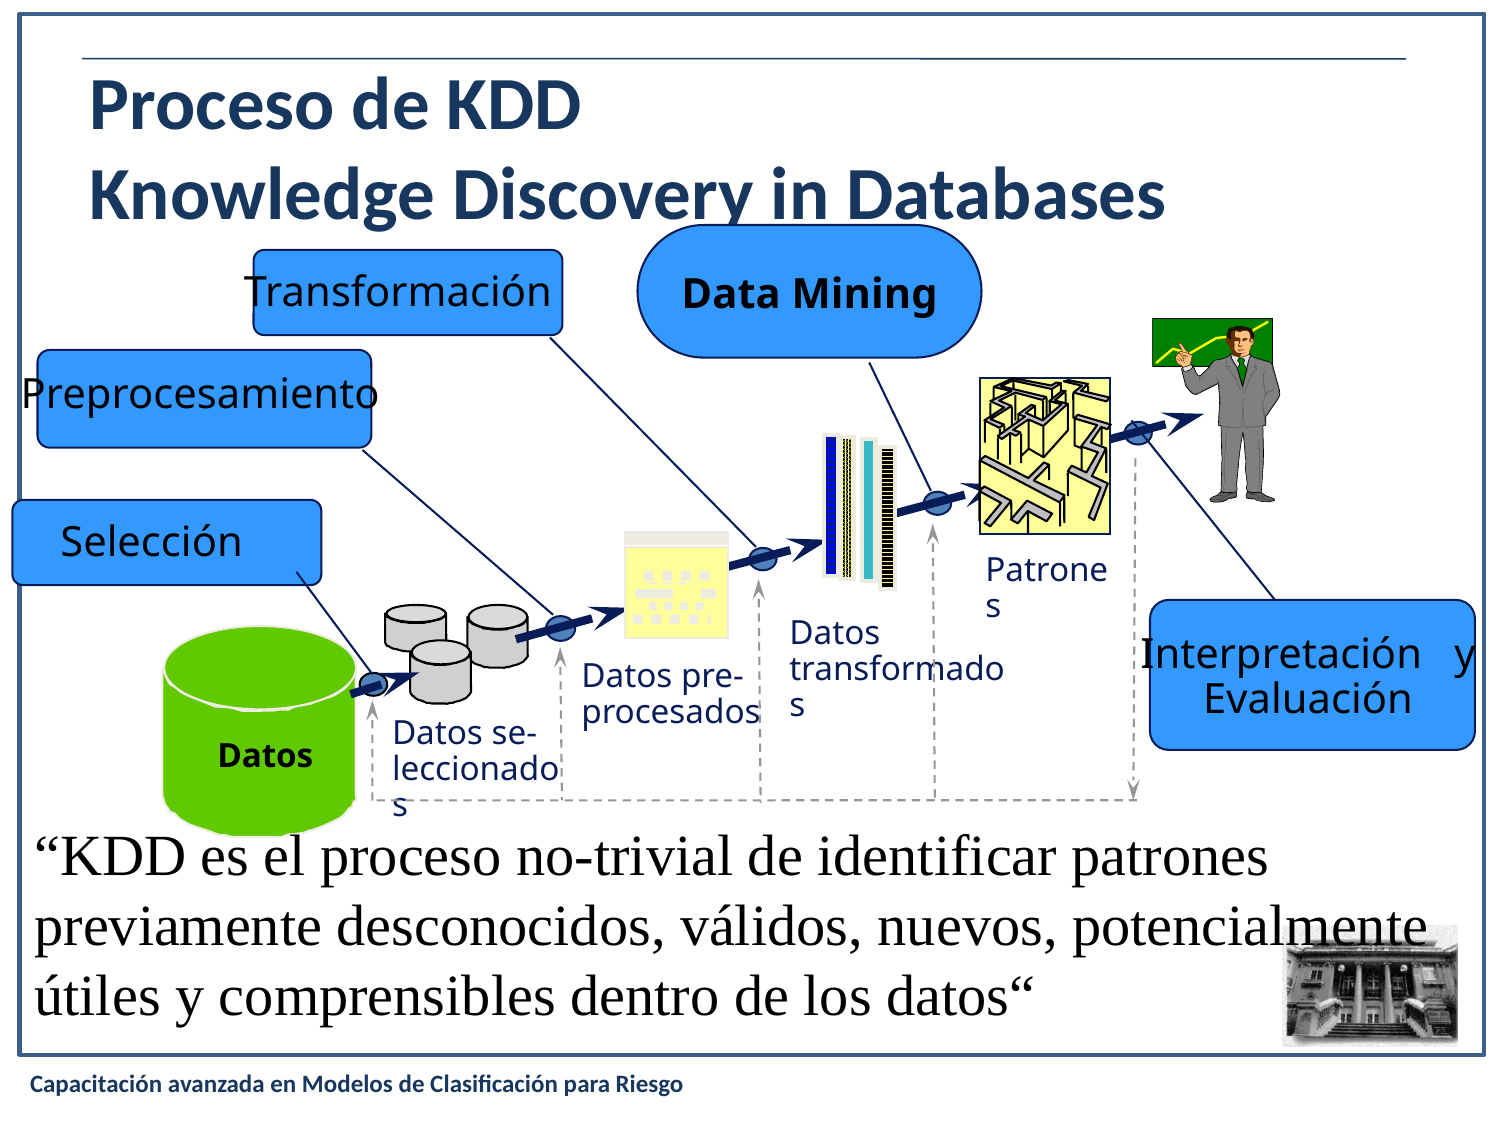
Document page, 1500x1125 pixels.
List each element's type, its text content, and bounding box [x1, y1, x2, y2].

picture [1282, 1035, 1458, 1047]
text_box “KDD es el proceso no-trivial de identificar patrones previamente desconocidos, válidos, nuevos, potencialmente útiles y comprensibles dentro de los datos“ [19, 809, 1495, 1035]
title Proceso de KDD Knowledge Discovery in Databases [74, 56, 1420, 223]
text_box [12, 224, 1476, 838]
